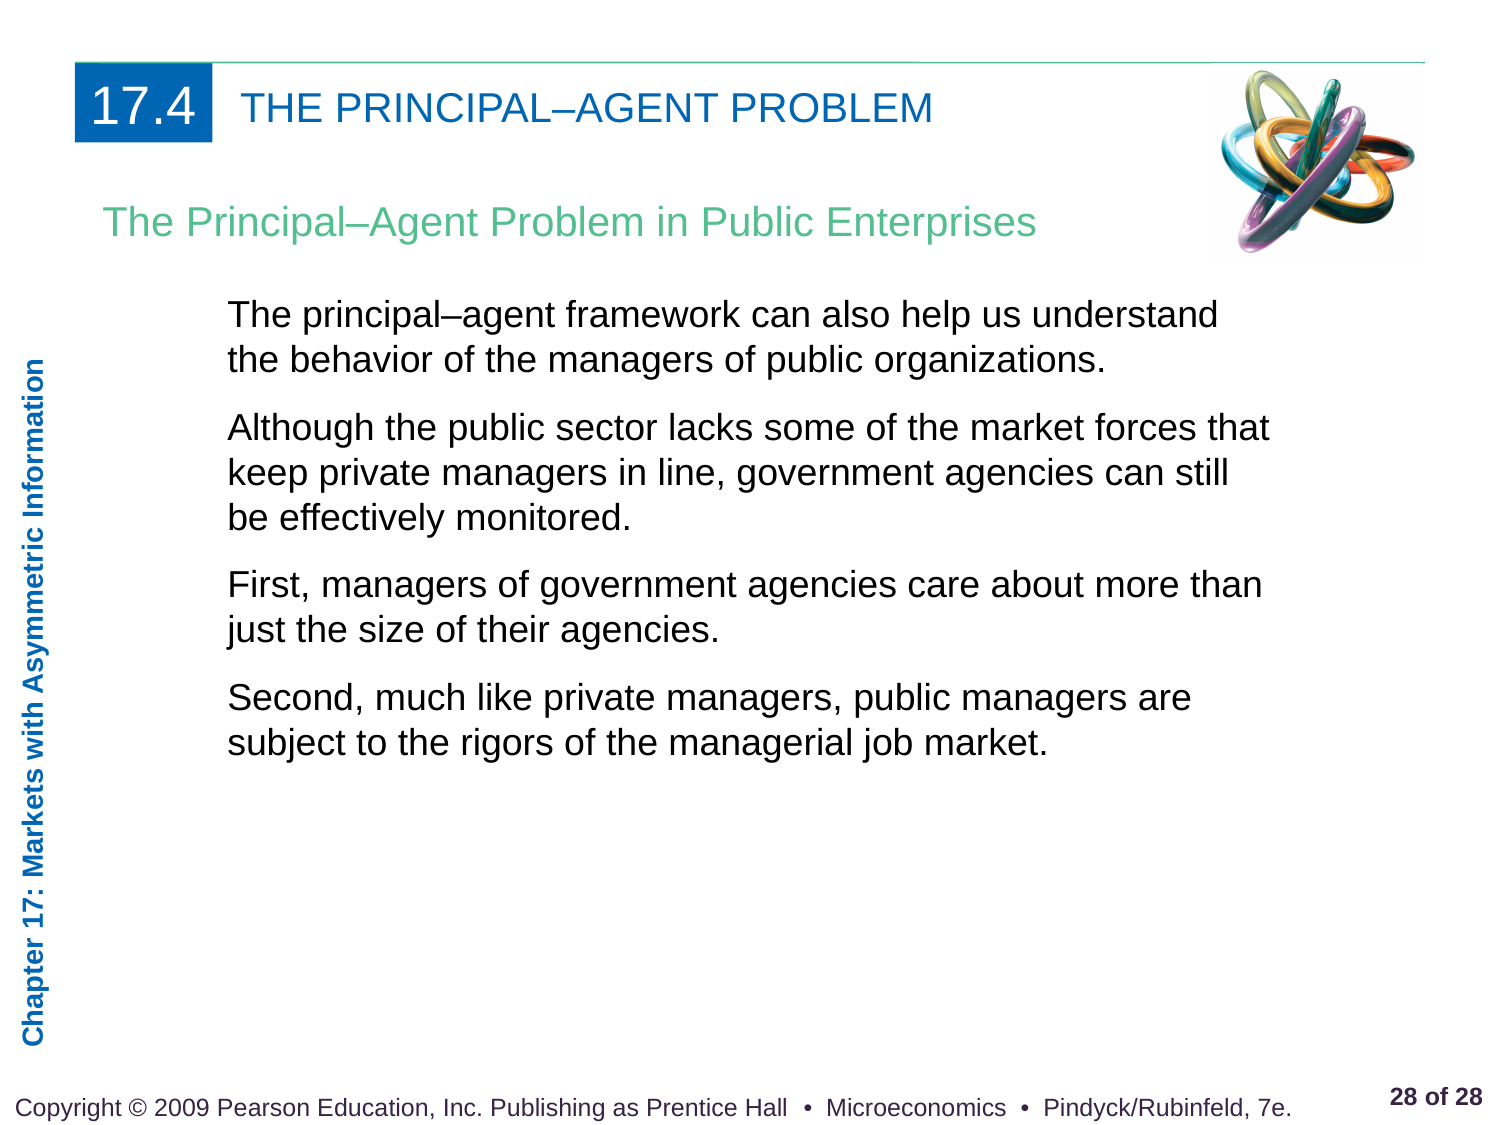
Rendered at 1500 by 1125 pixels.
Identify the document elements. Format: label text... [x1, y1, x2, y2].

picture [1212, 63, 1422, 263]
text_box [74, 62, 1213, 143]
text_box The Principal–Agent Problem in Public Enterprises [87, 187, 1113, 253]
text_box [1420, 62, 1426, 69]
text_box The principal–agent framework can also help us understand the behavior of the managers of public organizations. Although the public sector lacks some of the market forces that keep private managers in line, government agencies can still be effectively monitored. First, managers of government agencies care about more than just the size of their agencies. Second, much like private managers, public managers are subject to the rigors of the managerial job market. [212, 282, 1288, 771]
